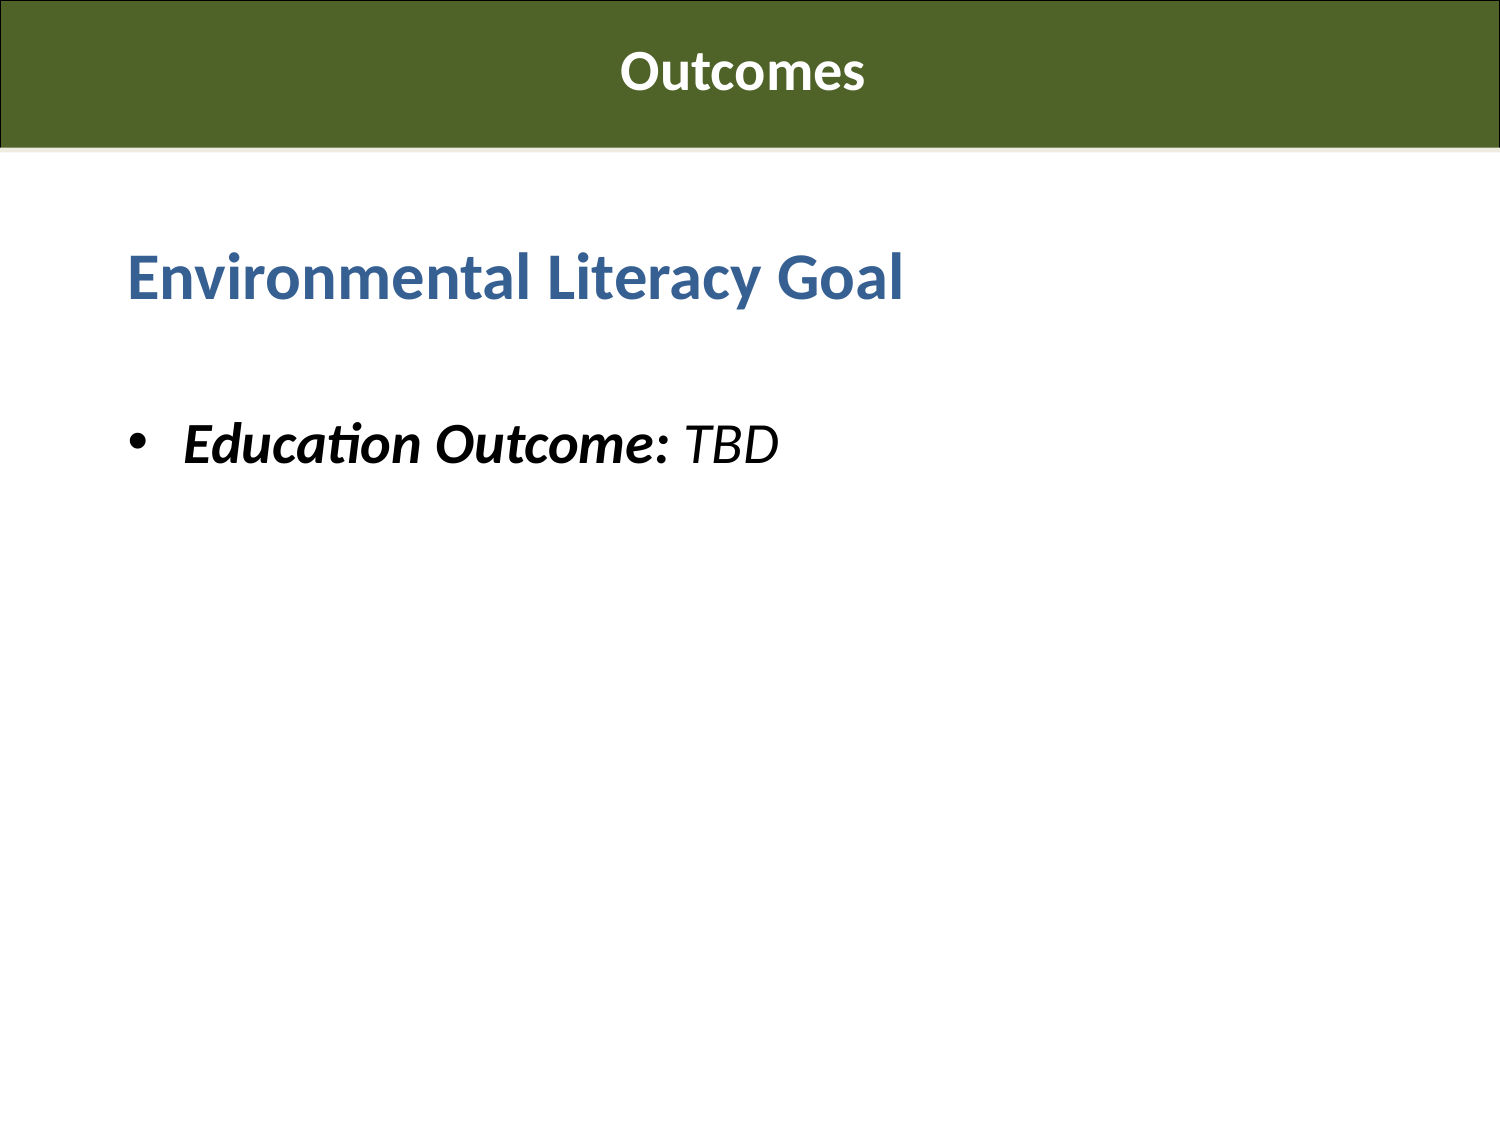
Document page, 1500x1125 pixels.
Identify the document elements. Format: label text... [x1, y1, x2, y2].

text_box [0, 0, 1500, 151]
list Environmental Literacy Goal Education Outcome: TBD [112, 224, 1425, 900]
